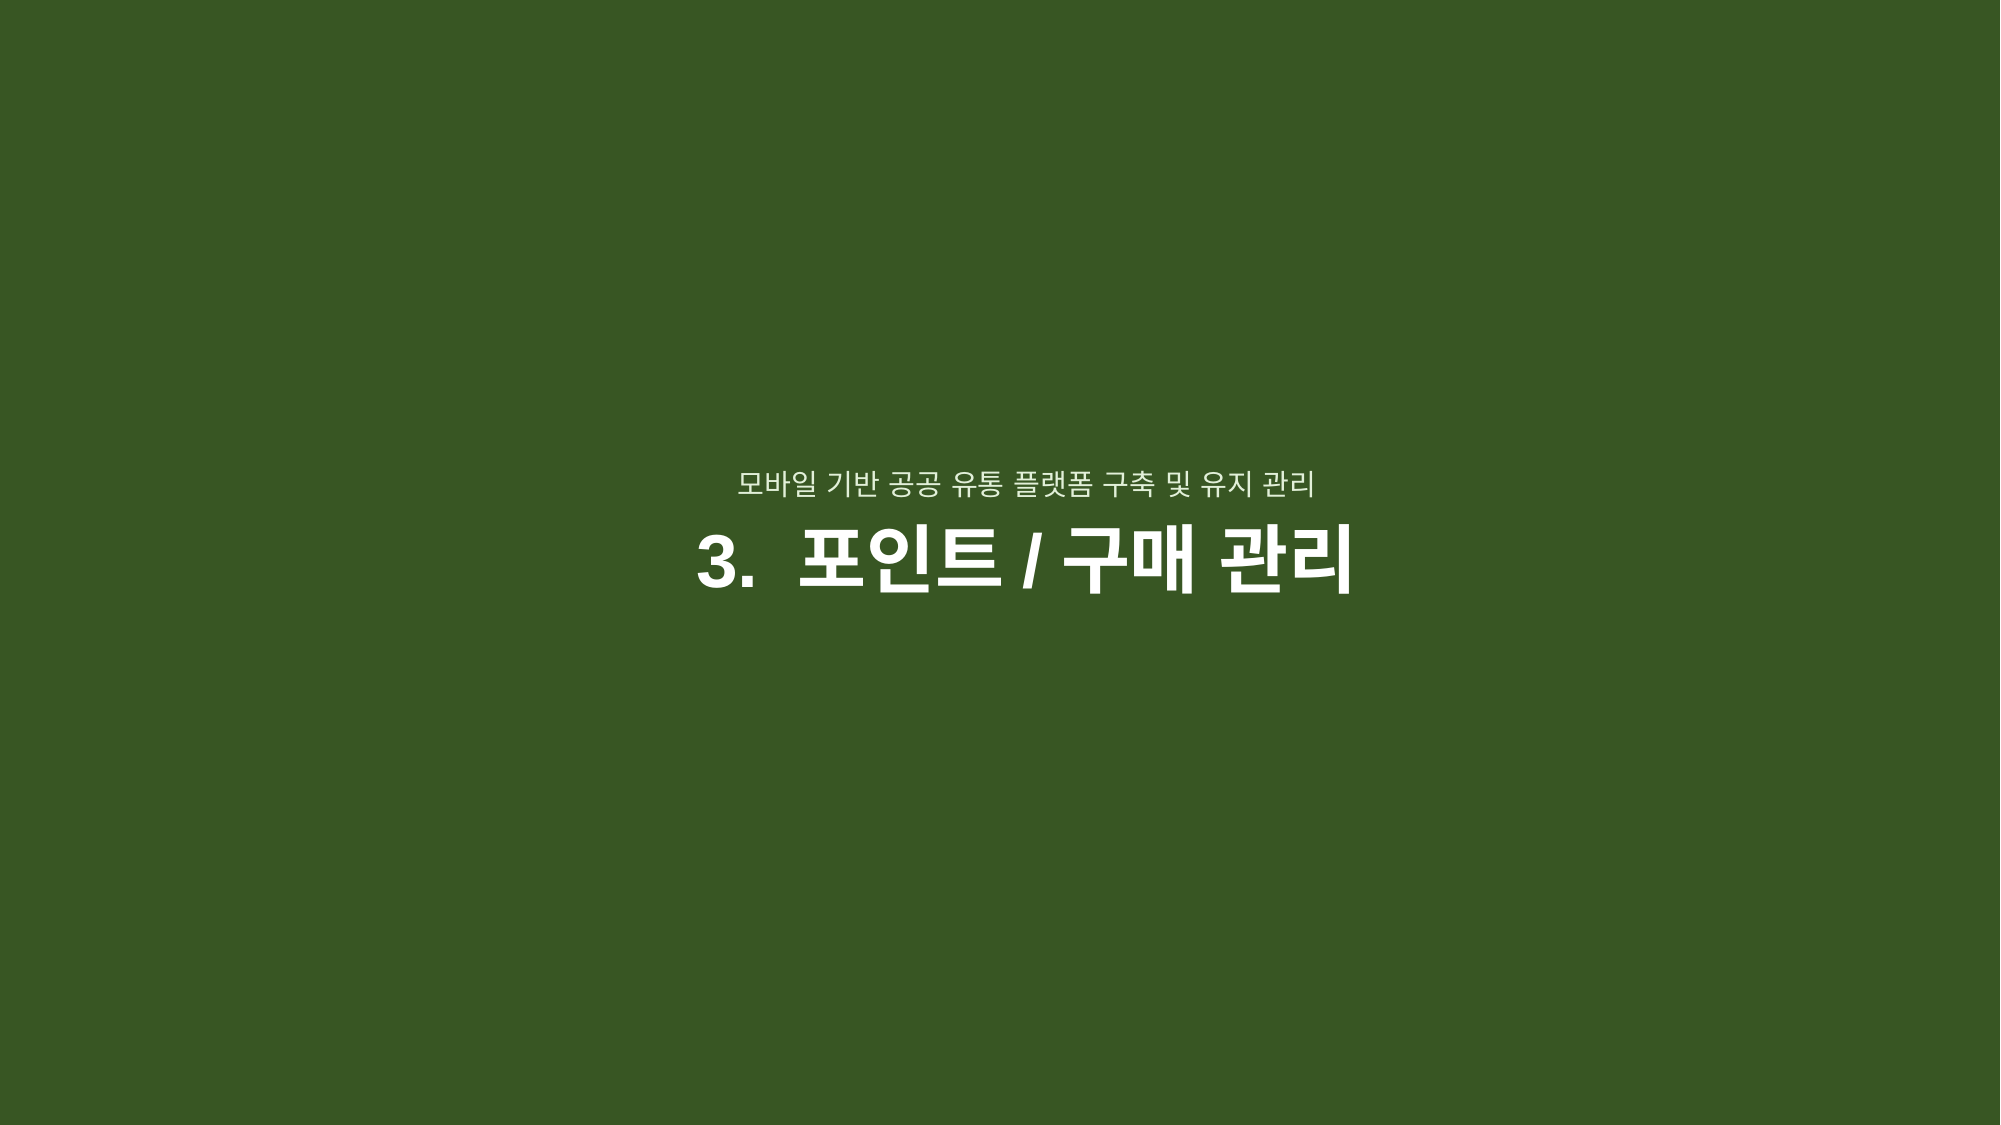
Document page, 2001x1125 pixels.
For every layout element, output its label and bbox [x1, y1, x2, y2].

text_box [579, 426, 1475, 611]
